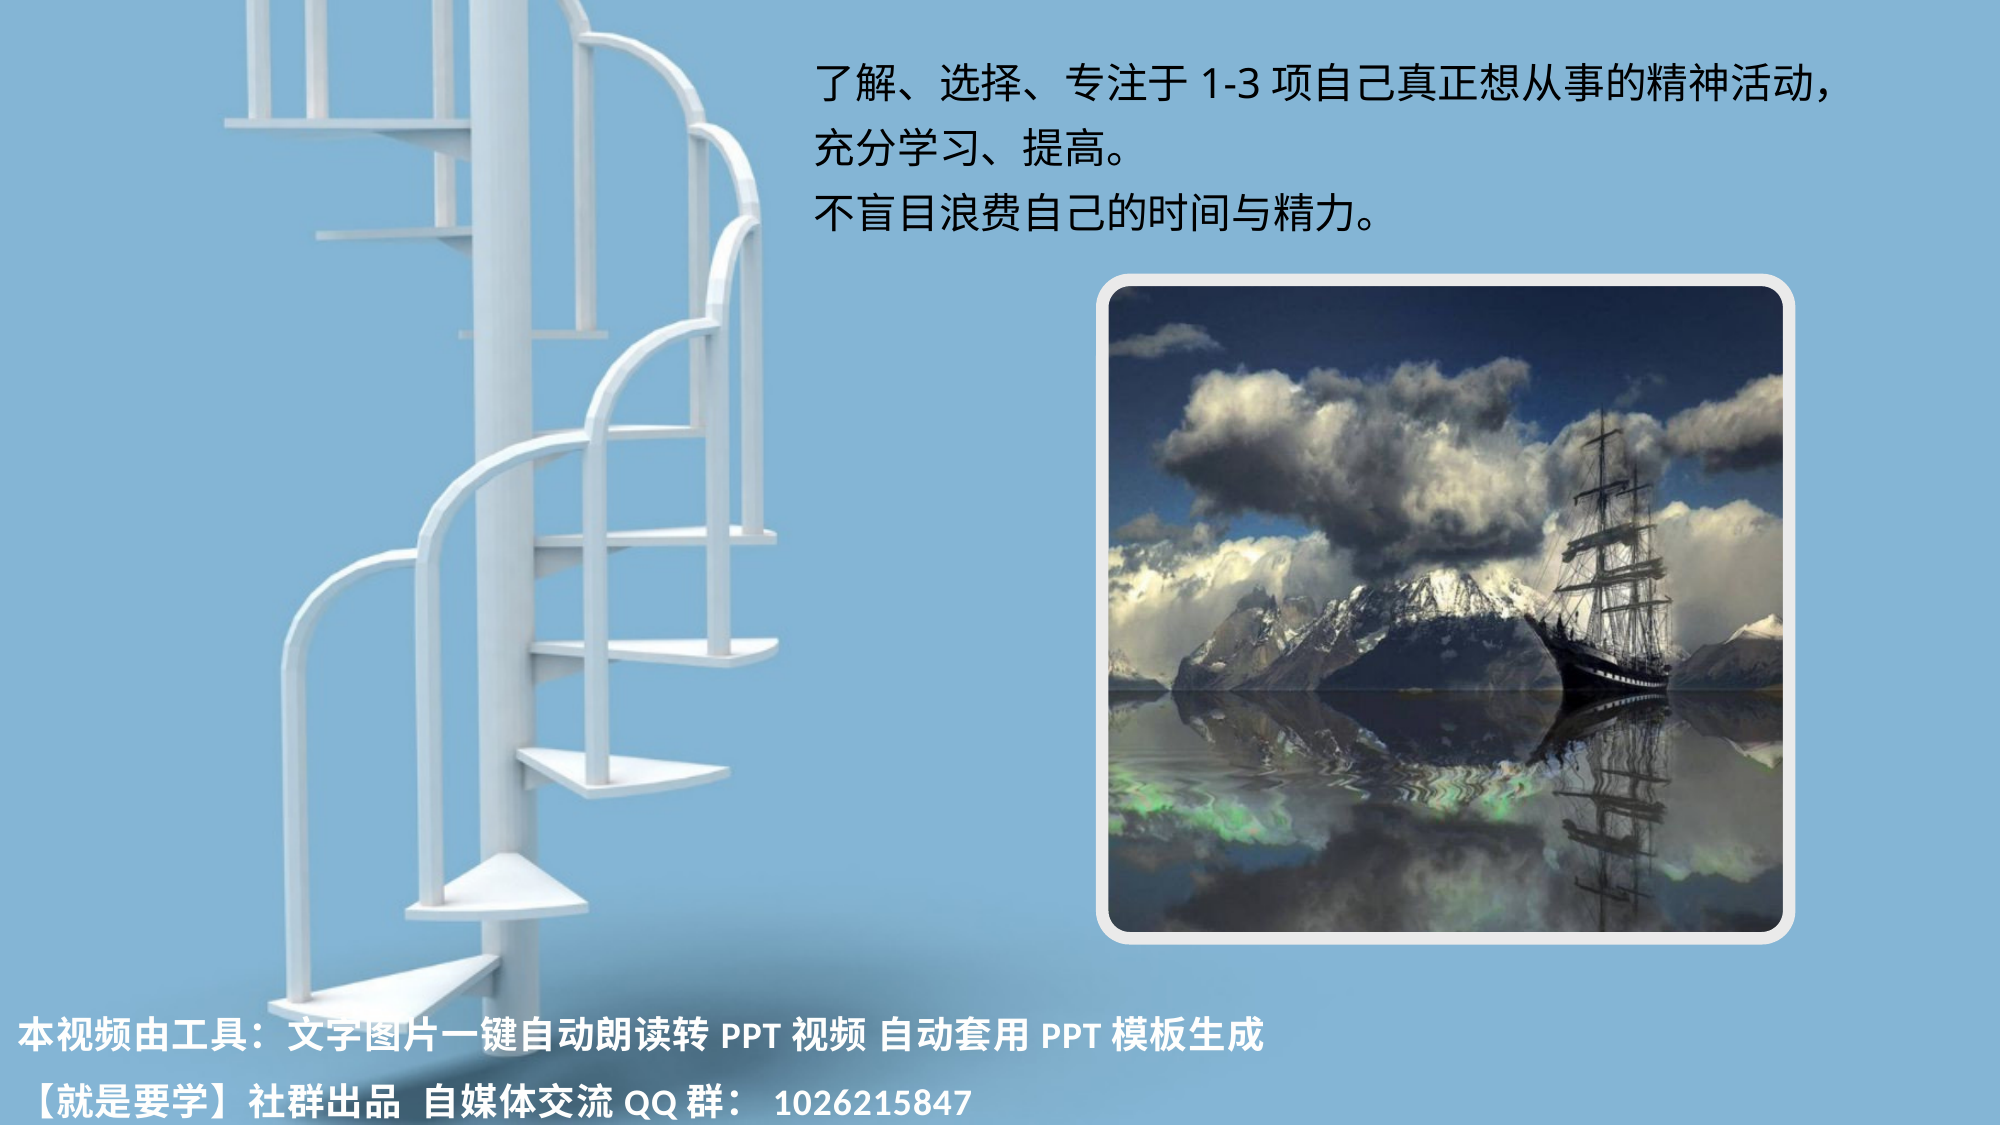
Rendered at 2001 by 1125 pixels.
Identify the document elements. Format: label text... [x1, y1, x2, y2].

picture [0, 0, 2000, 1125]
text_box 了解、选择、专注于1-3项自己真正想从事的精神活动， 充分学习、提高。 不盲目浪费自己的时间与精力。 [799, 34, 1994, 245]
